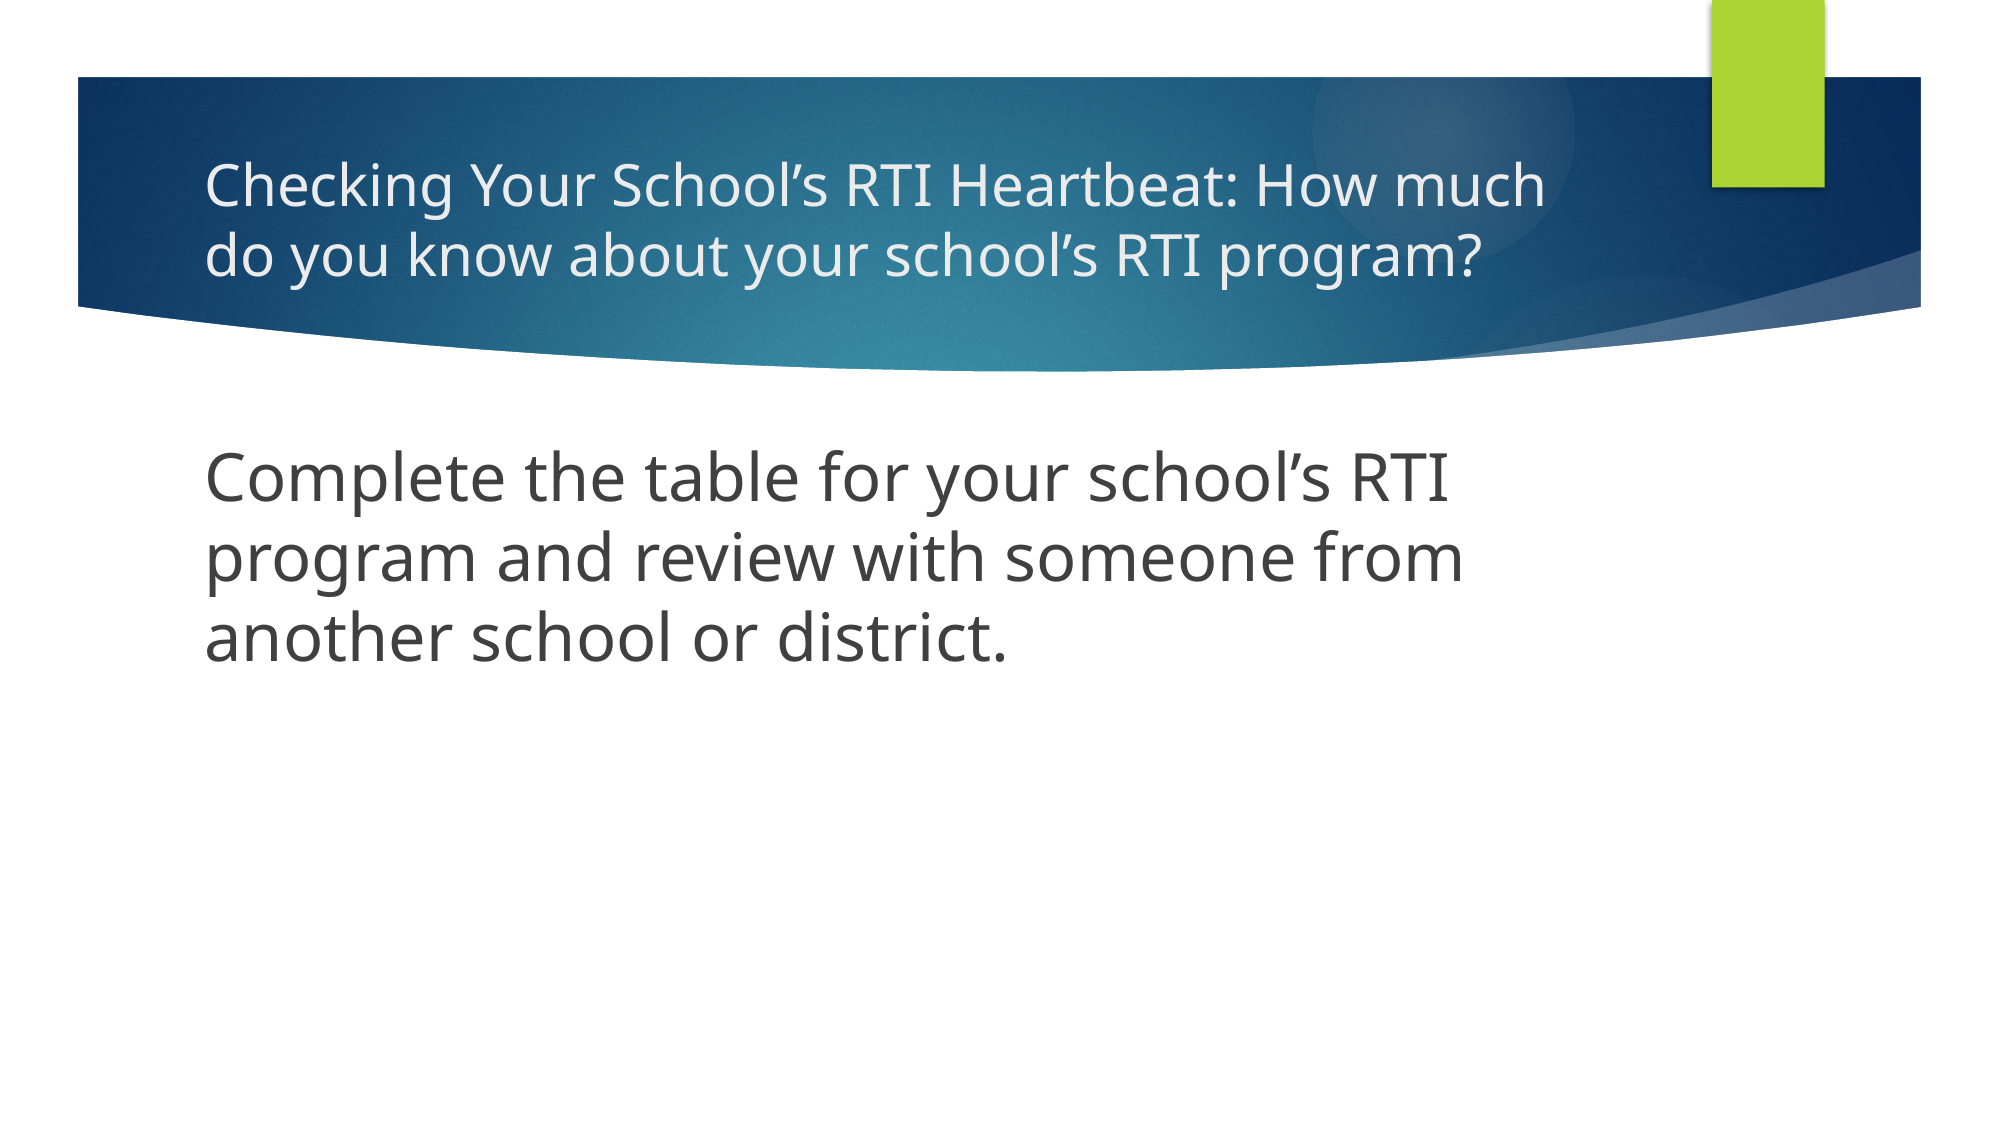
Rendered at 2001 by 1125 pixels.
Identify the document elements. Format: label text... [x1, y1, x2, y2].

list Complete the table for your school’s RTI program and review with someone from another school or district. [189, 427, 1627, 988]
title Checking Your School’s RTI Heartbeat: How much do you know about your school’s RTI program? [189, 159, 1627, 276]
